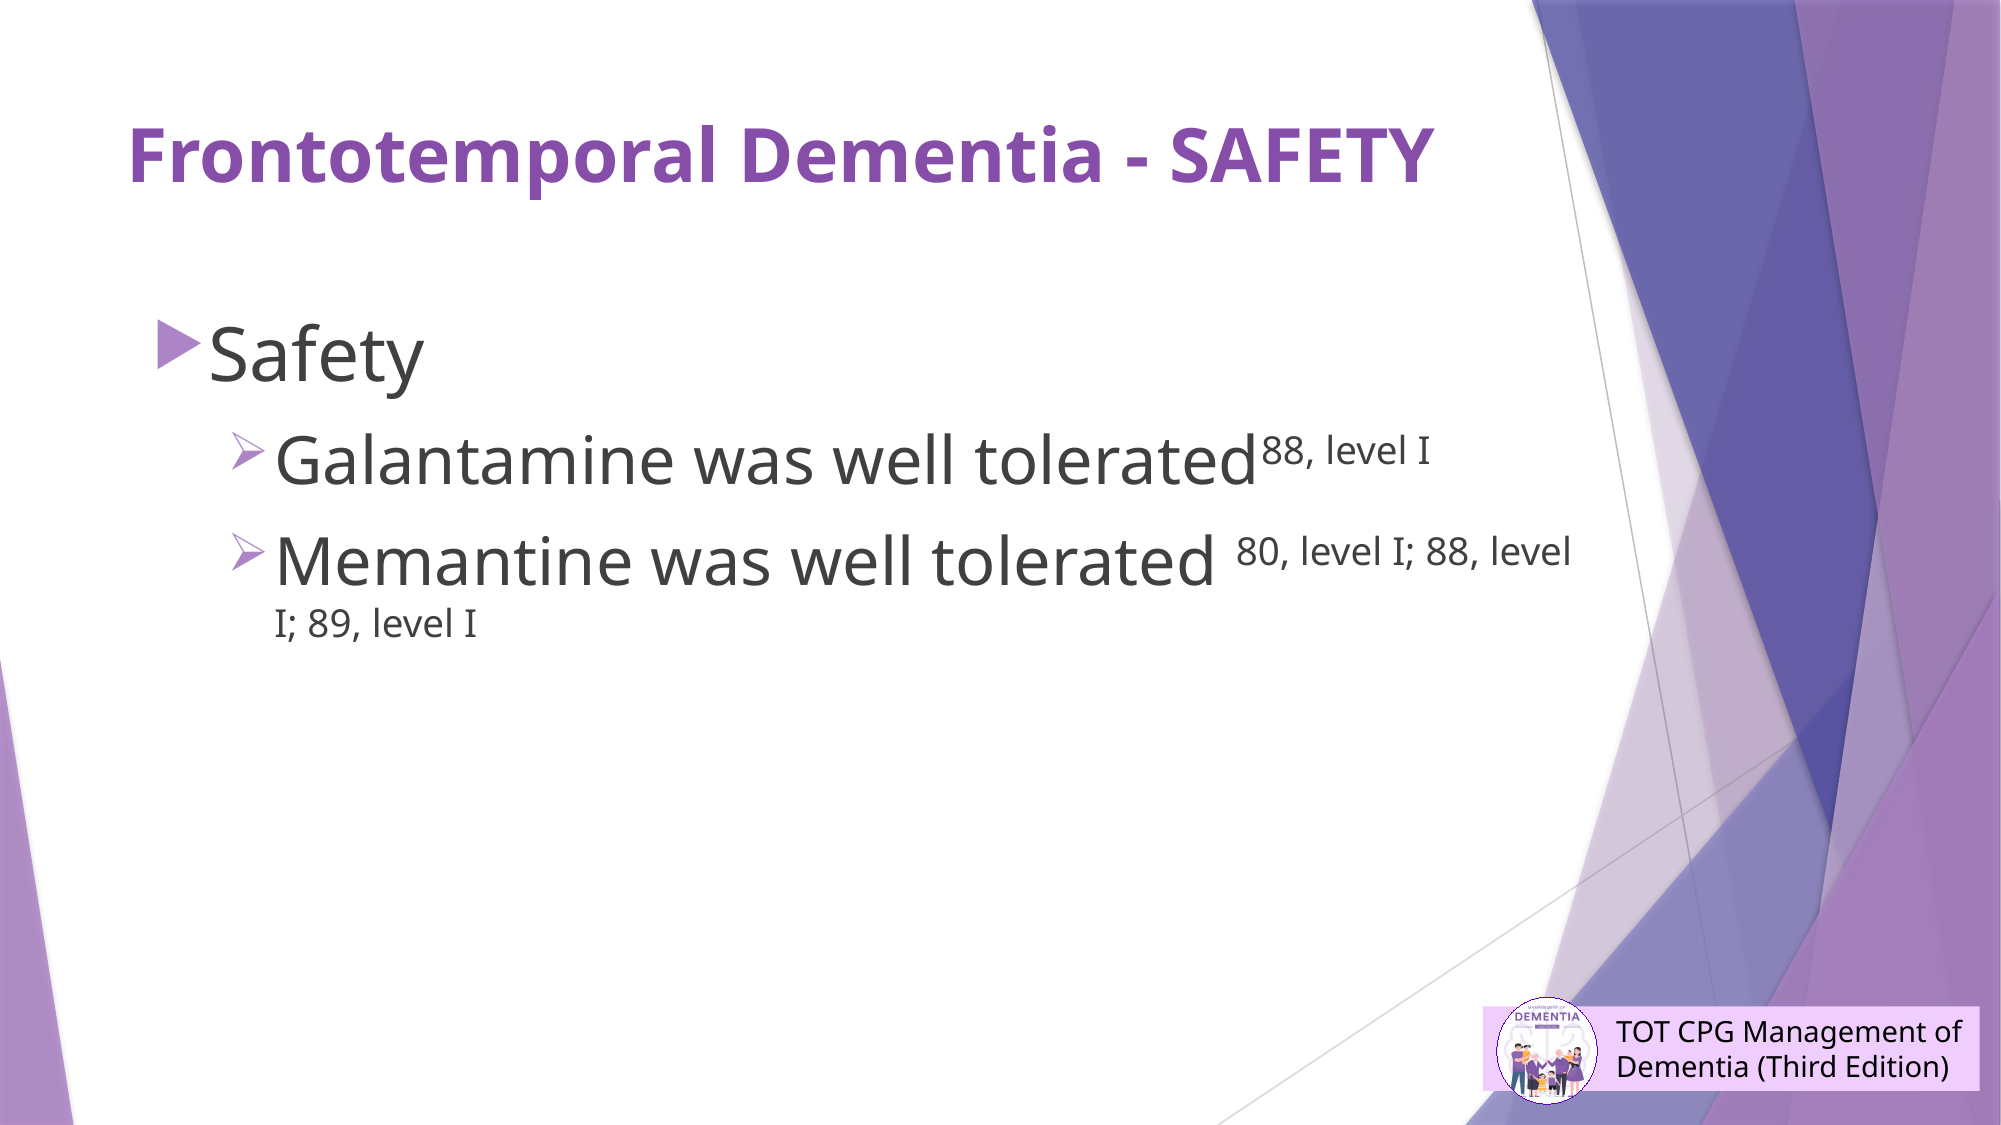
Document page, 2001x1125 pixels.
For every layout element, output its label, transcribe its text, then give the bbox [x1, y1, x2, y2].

list Safety Galantamine was well tolerated88, level I Memantine was well tolerated 80, level I; 88, level I; 89, level I [137, 299, 1598, 1034]
title Frontotemporal Dementia - SAFETY [111, 99, 1522, 317]
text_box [1482, 996, 1981, 1105]
